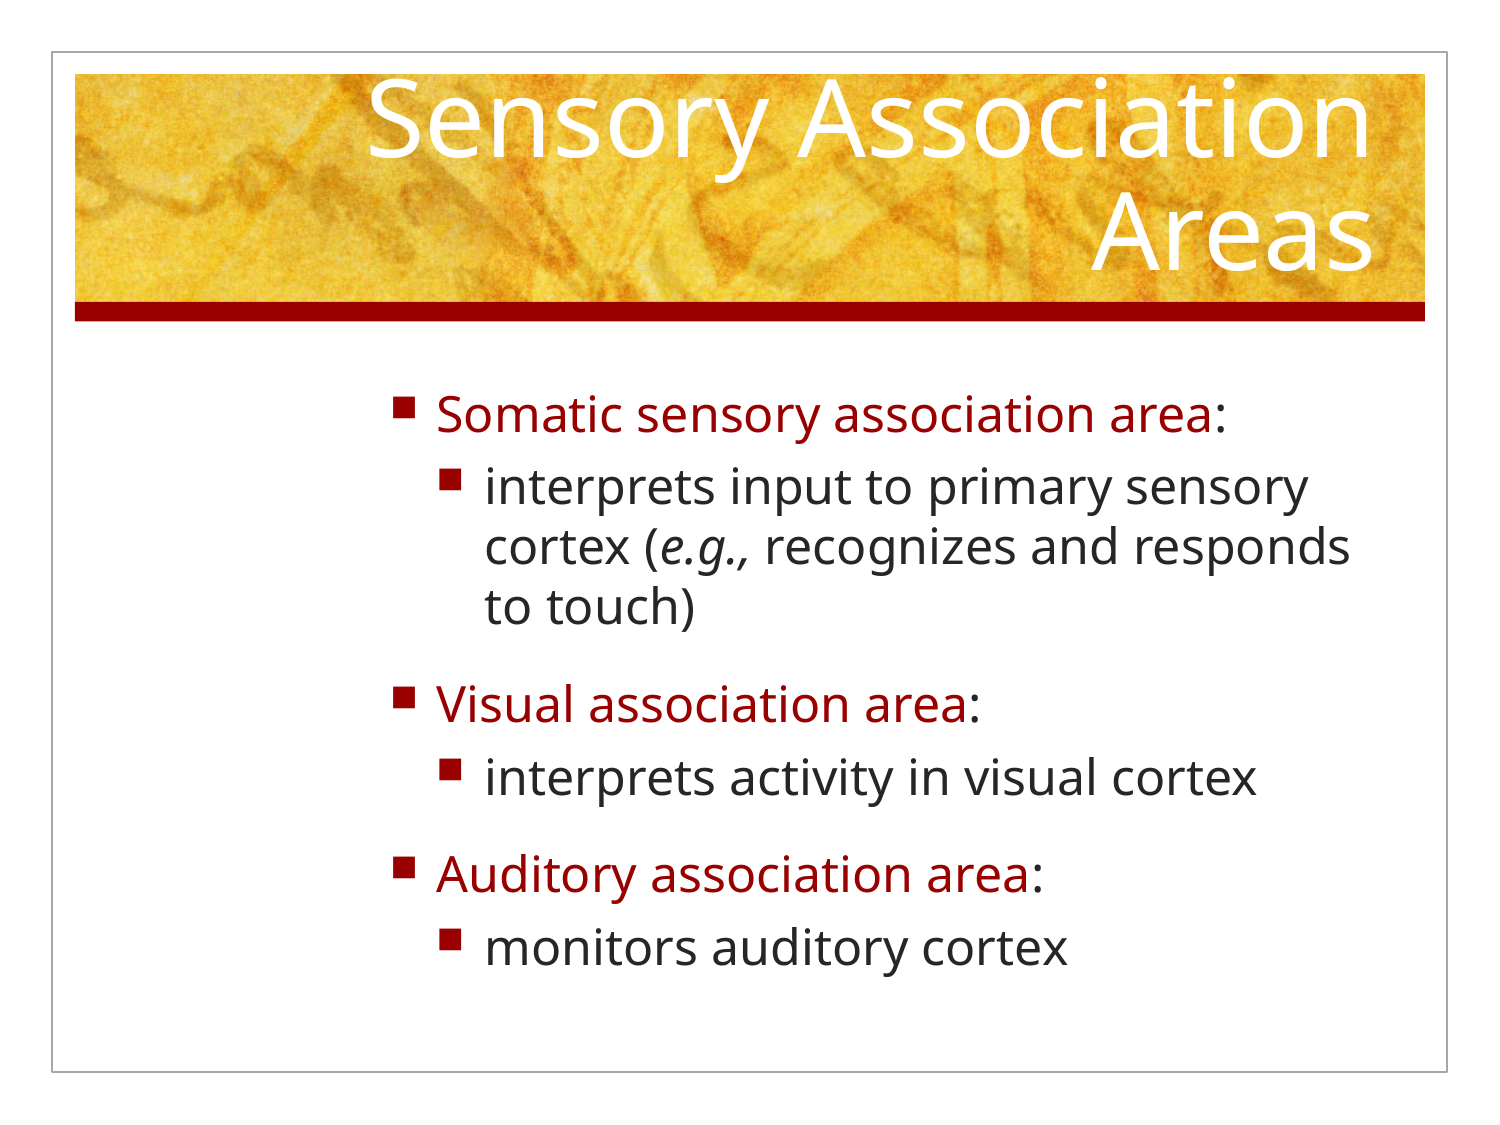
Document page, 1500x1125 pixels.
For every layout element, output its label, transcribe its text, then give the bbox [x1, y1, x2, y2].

picture [75, 74, 1425, 301]
list Somatic sensory association area: interprets input to primary sensory cortex (e.g., recognizes and responds to touch) Visual association area: interprets activity in visual cortex Auditory association area: monitors auditory cortex [375, 375, 1392, 1005]
title Sensory Association Areas [108, 74, 1392, 292]
